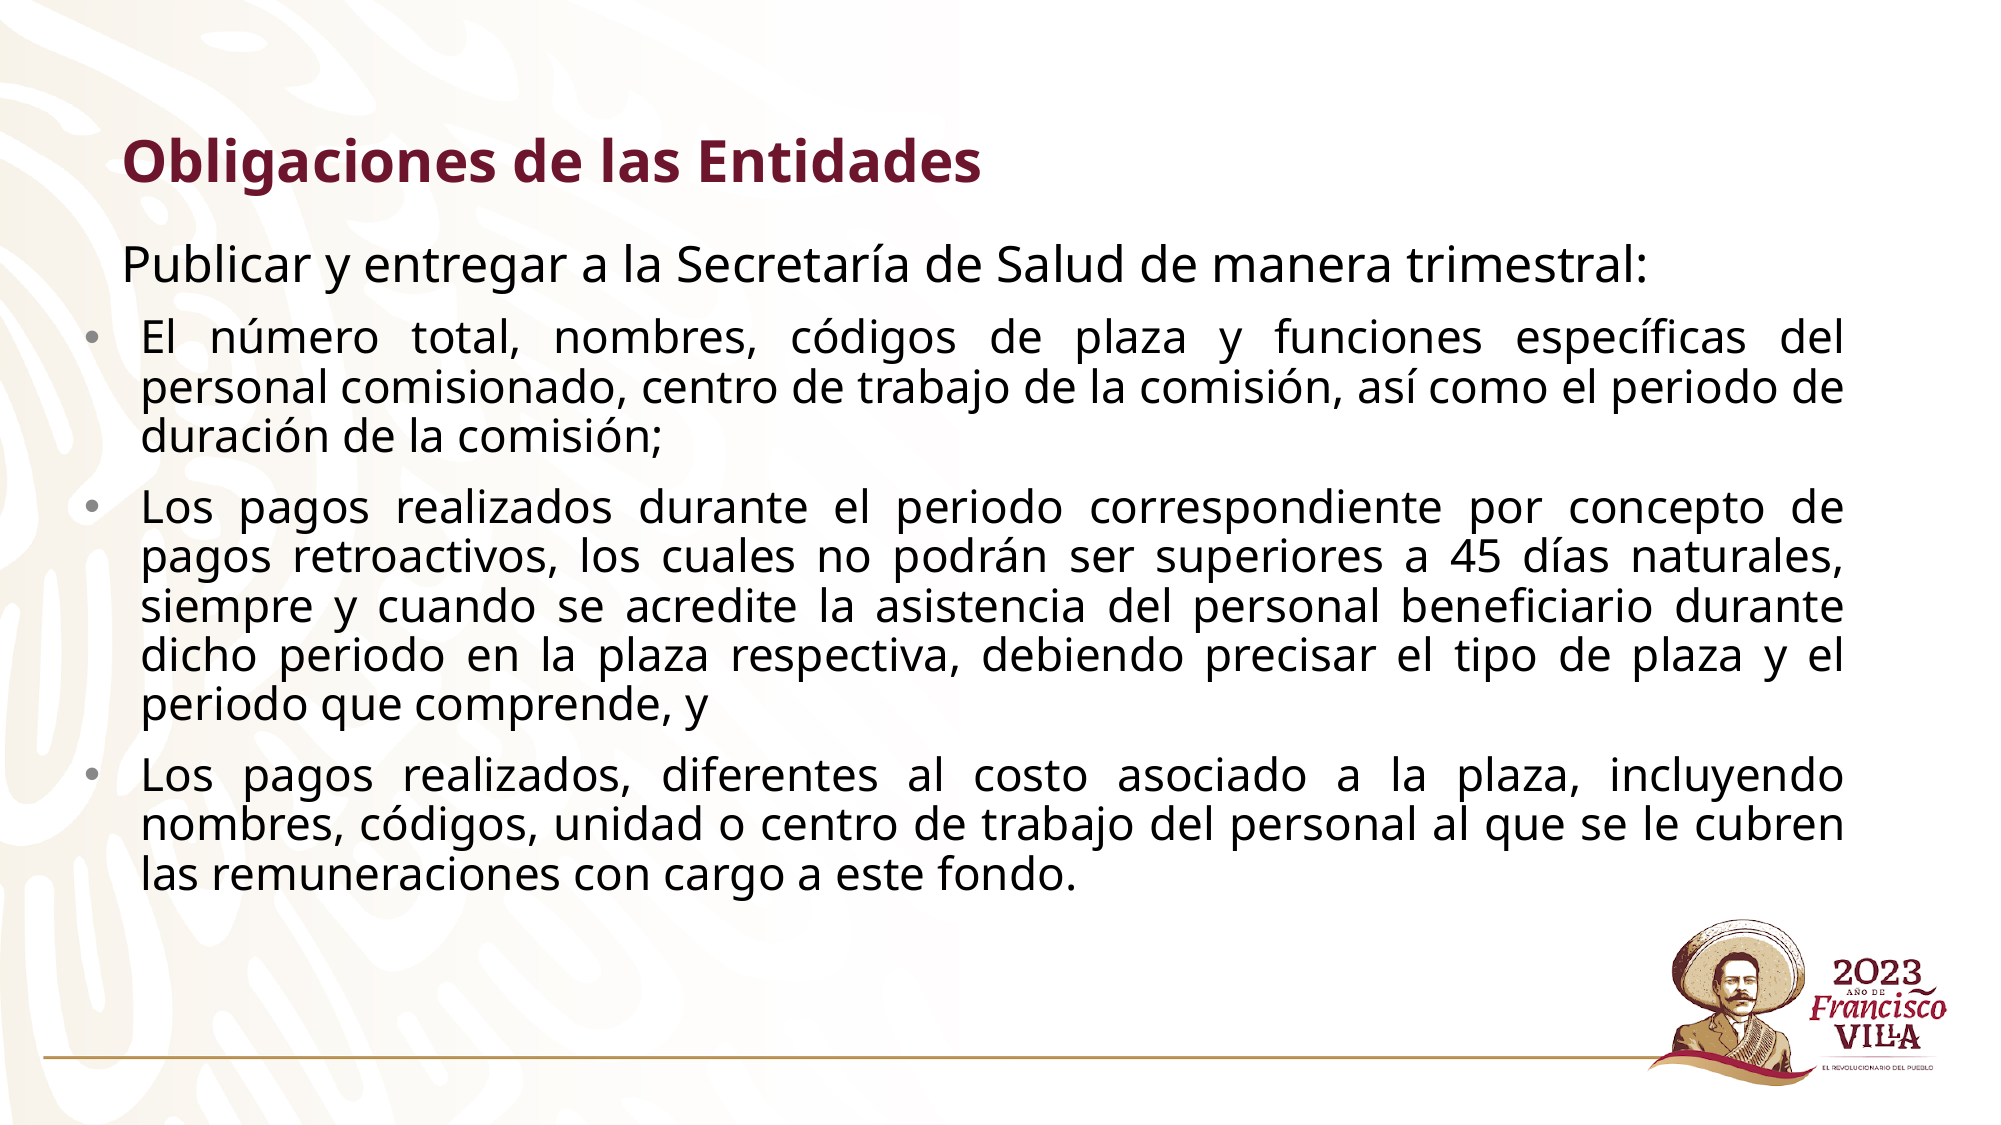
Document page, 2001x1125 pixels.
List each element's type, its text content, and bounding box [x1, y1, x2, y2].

list Publicar y entregar a la Secretaría de Salud de manera trimestral: El número total, nombres, códigos de plaza y funciones específicas del personal comisionado, centro de trabajo de la comisión, así como el periodo de duración de la comisión; Los pagos realizados durante el periodo correspondiente por concepto de pagos retroactivos, los cuales no podrán ser superiores a 45 días naturales, siempre y cuando se acredite la asistencia del personal beneficiario durante dicho periodo en la plaza respectiva, debiendo precisar el tipo de plaza y el periodo que comprende, y Los pagos realizados, diferentes al costo asociado a la plaza, incluyendo nombres, códigos, unidad o centro de trabajo del personal al que se le cubren las remuneraciones con cargo a este fondo. [69, 232, 1862, 848]
title Obligaciones de las Entidades [106, 103, 1780, 203]
picture [0, 0, 2001, 1125]
